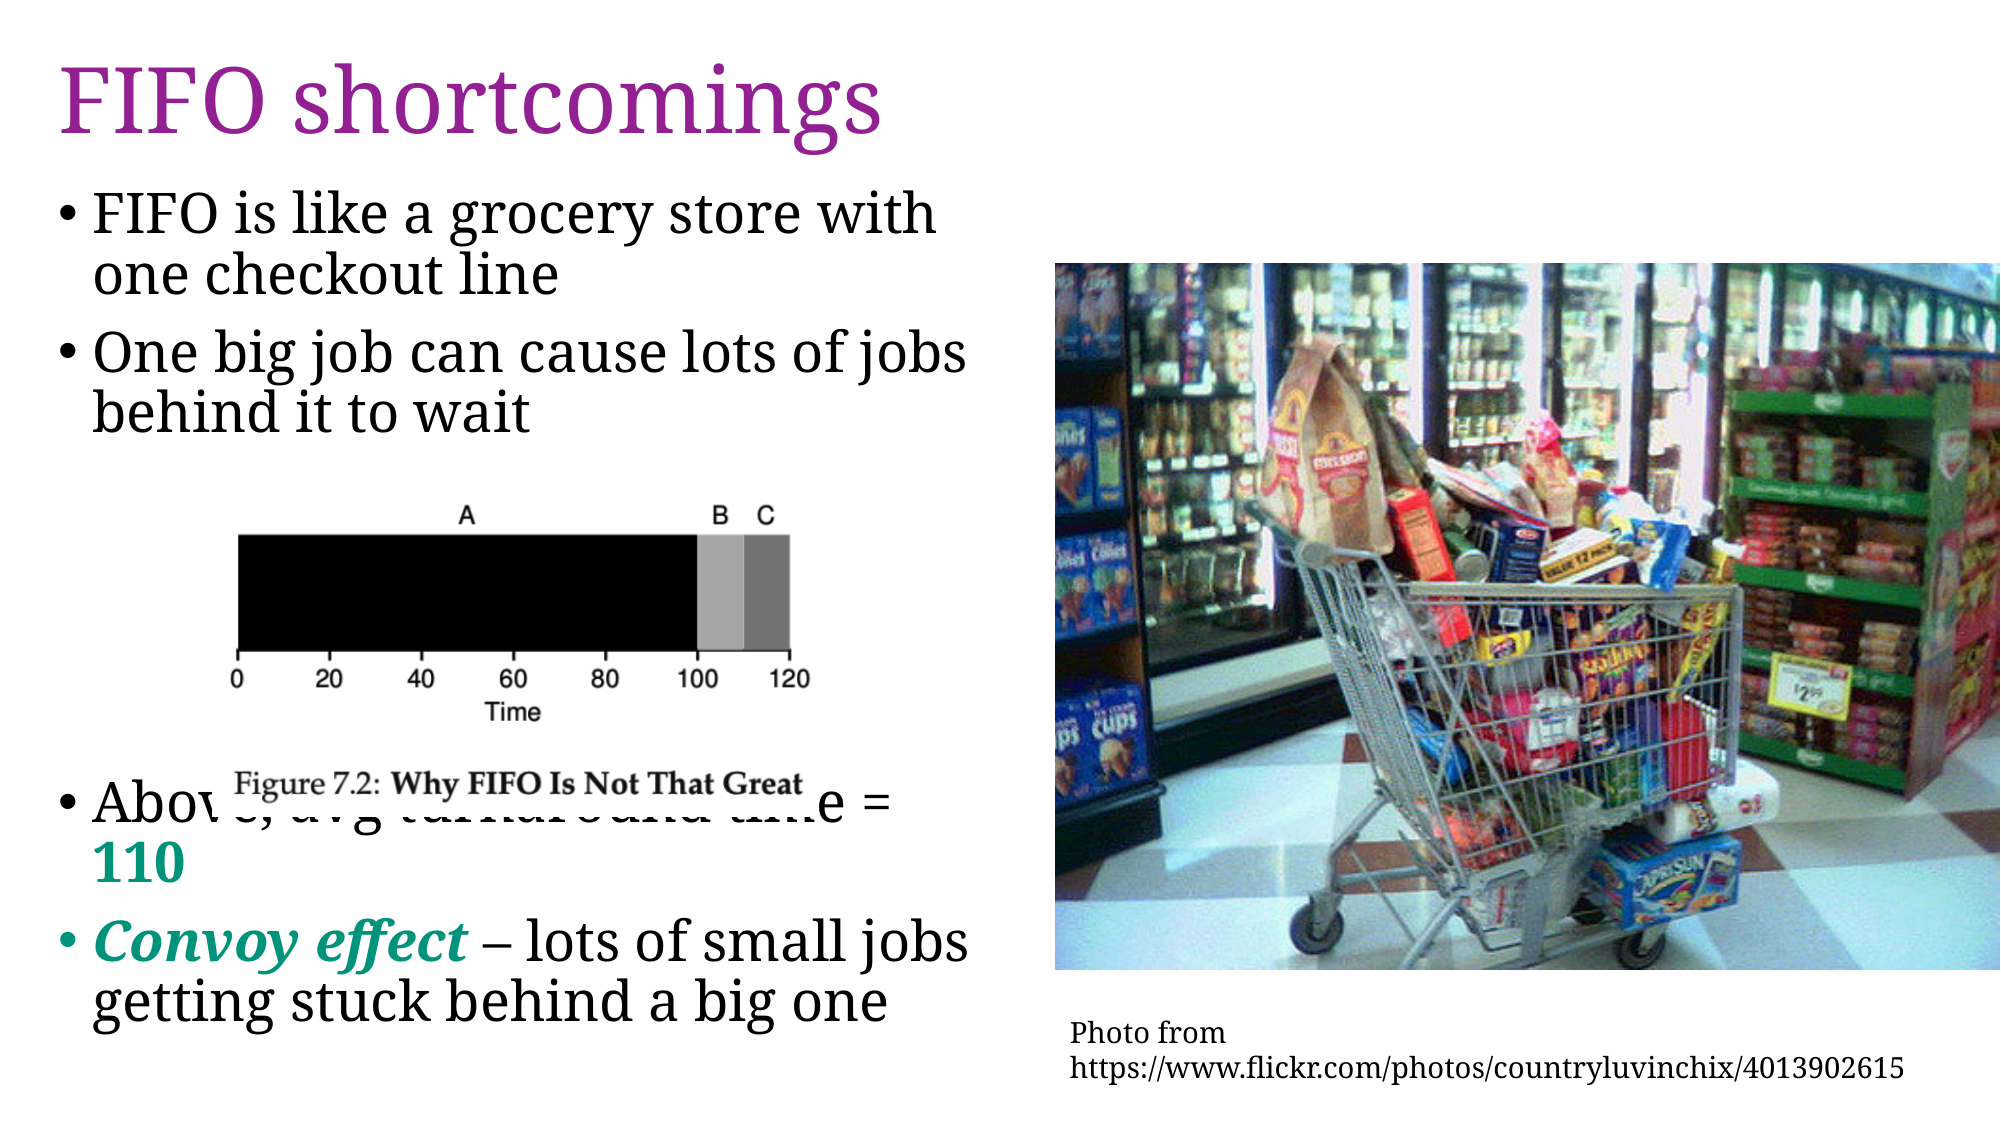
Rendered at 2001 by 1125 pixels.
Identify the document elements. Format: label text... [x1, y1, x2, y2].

title FIFO shortcomings [43, 24, 1953, 183]
text_box Photo from https://www.flickr.com/photos/countryluvinchix/4013902615 [1055, 1007, 1953, 1092]
list FIFO is like a grocery store with one checkout line One big job can cause lots of jobs behind it to wait Above, avg turnaround time = 110 Convoy effect – lots of small jobs getting stuck behind a big one [43, 177, 988, 1101]
picture [212, 493, 819, 817]
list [1054, 263, 2000, 970]
